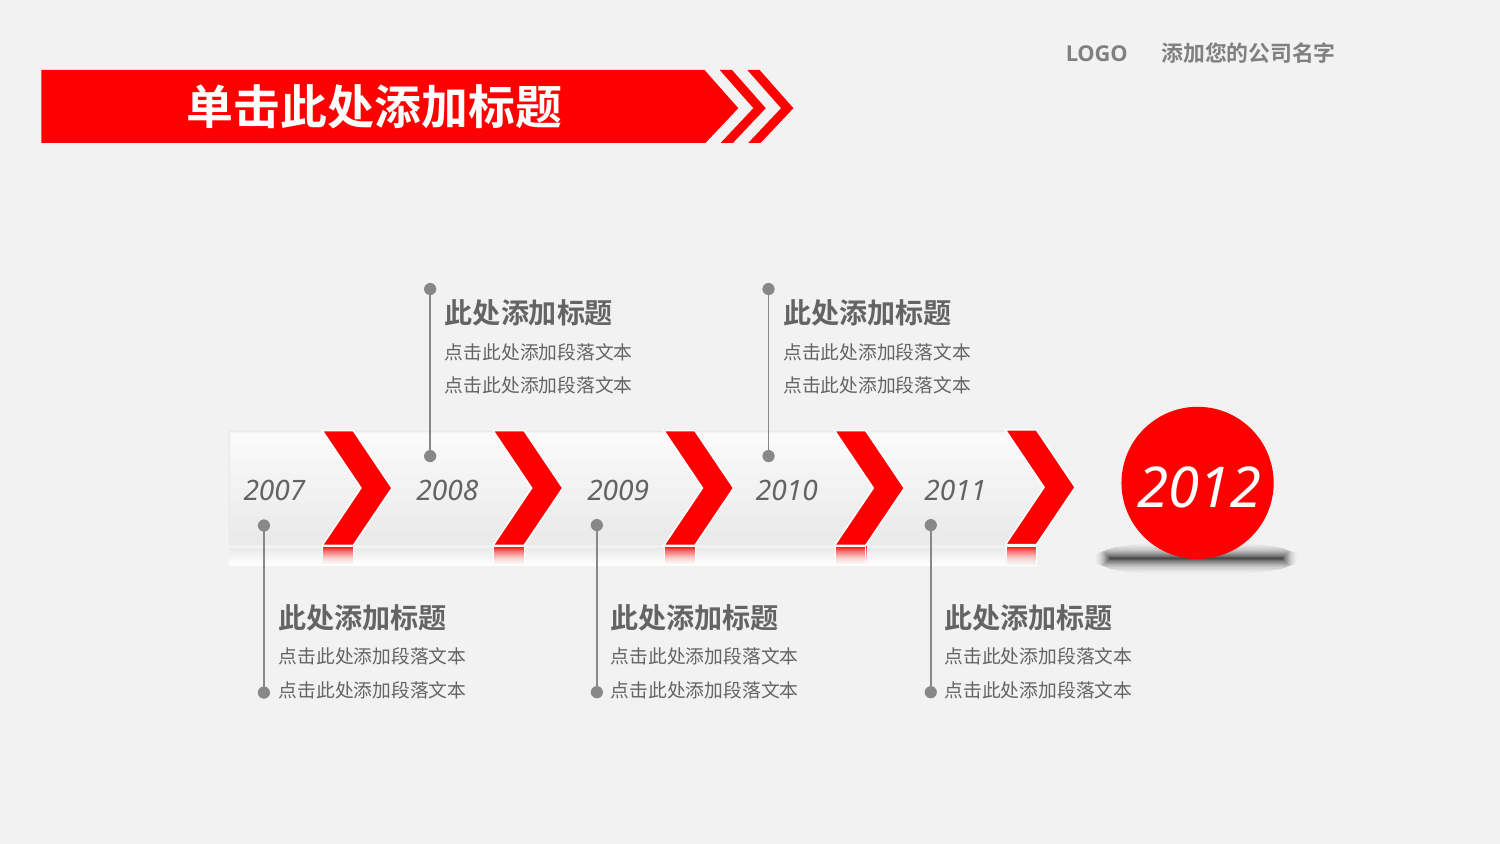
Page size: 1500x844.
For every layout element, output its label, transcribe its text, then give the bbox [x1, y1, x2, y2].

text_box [768, 270, 1006, 457]
text_box LOGO 添加您的公司名字 [1051, 32, 1431, 74]
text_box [1092, 406, 1300, 577]
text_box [229, 429, 1076, 567]
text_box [595, 524, 834, 711]
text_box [41, 69, 794, 144]
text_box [263, 525, 502, 711]
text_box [429, 270, 668, 457]
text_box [929, 524, 1167, 711]
